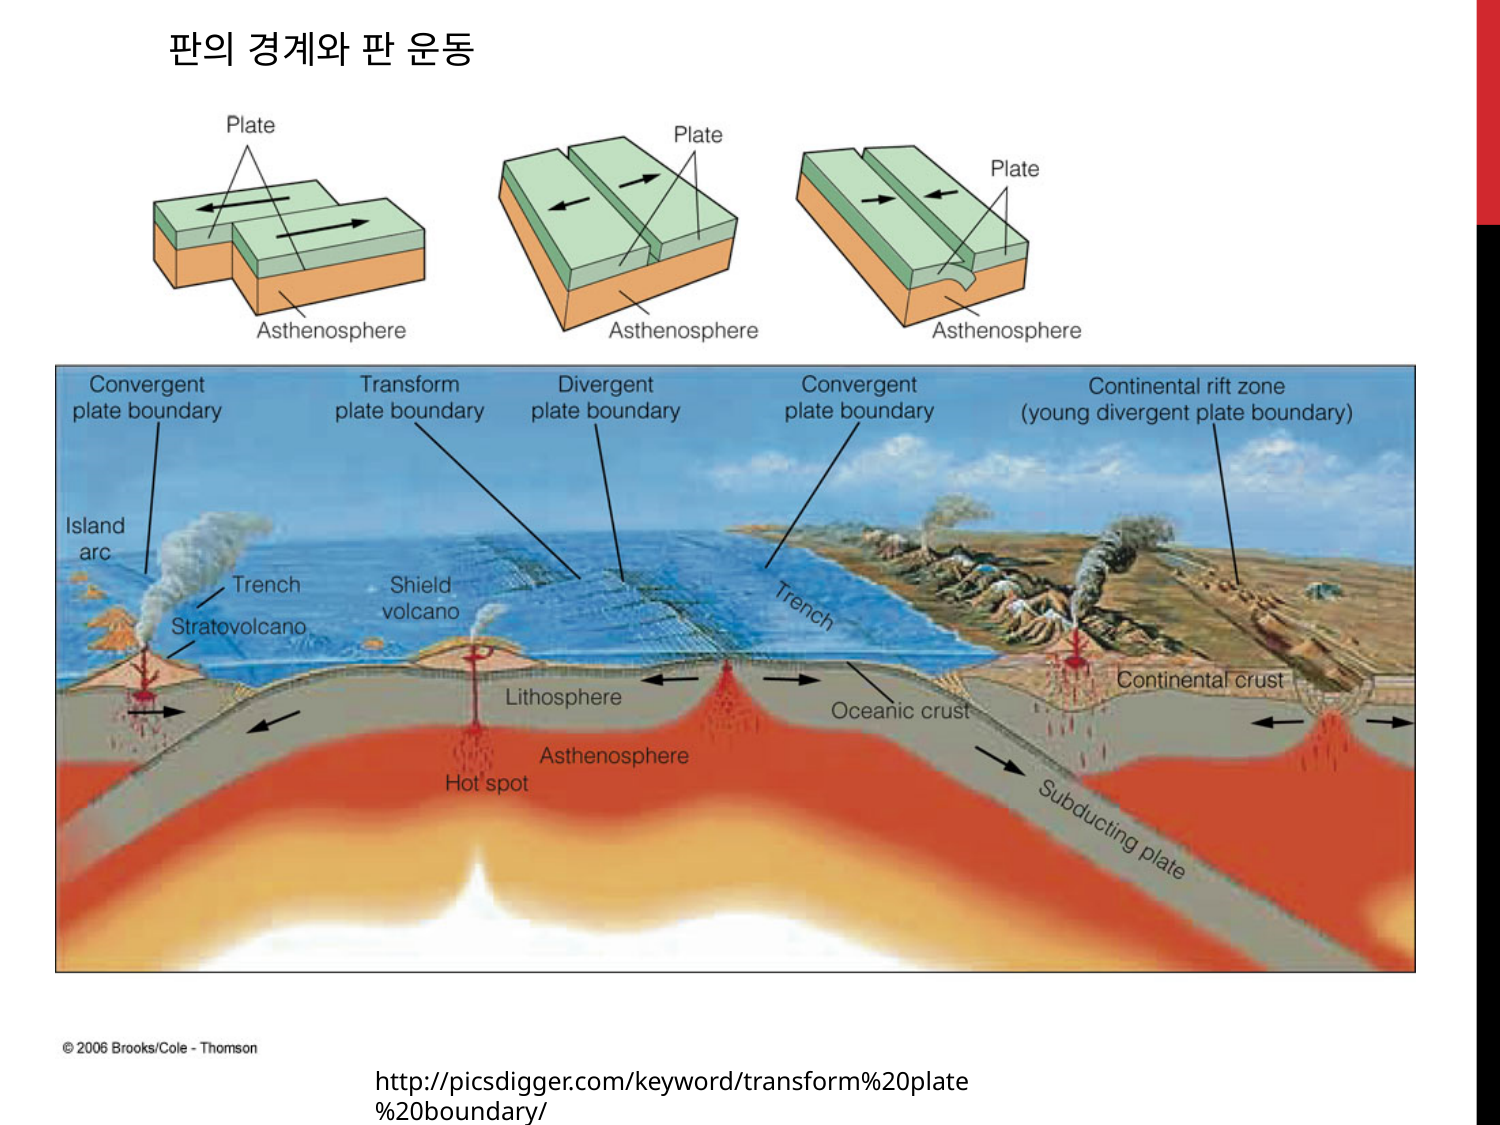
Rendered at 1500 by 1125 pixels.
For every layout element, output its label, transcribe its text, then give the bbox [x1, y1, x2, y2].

text_box 판의 경계와 판 운동 [153, 19, 492, 79]
picture [54, 111, 1416, 1060]
text_box http://picsdigger.com/keyword/transform%20plate%20boundary/ [360, 1066, 1111, 1125]
